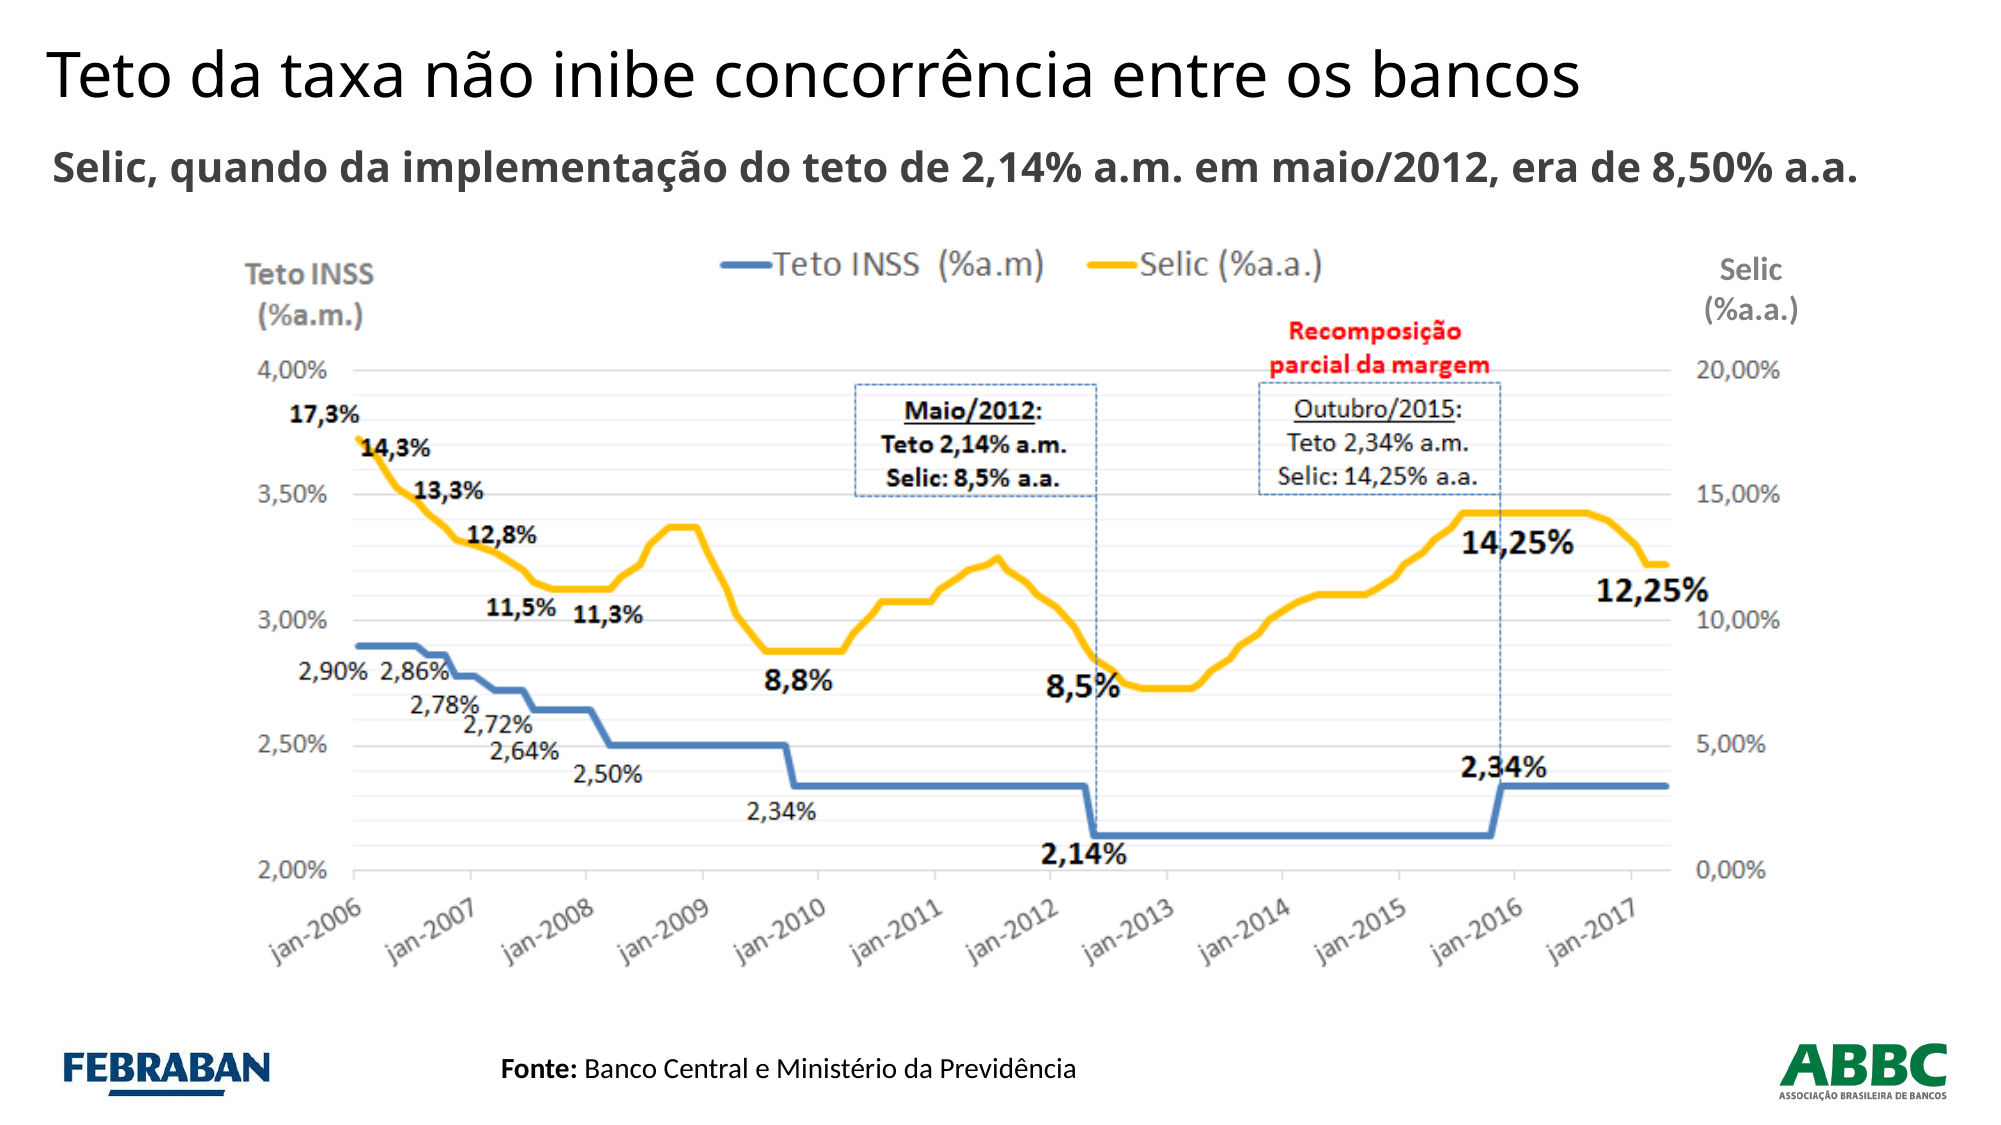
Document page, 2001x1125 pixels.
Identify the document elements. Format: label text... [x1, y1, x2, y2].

text_box Selic, quando da implementação do teto de 2,14% a.m. em maio/2012, era de 8,50% a.a. [37, 133, 1934, 199]
picture [56, 1042, 273, 1101]
text_box Fonte: Banco Central e Ministério da Previdência [486, 1041, 1274, 1092]
picture [1779, 1042, 1947, 1101]
text_box Selic (%a.a.) [1785, 239, 1834, 335]
picture [224, 221, 1785, 985]
text_box Teto da taxa não inibe concorrência entre os bancos [31, 26, 1834, 118]
